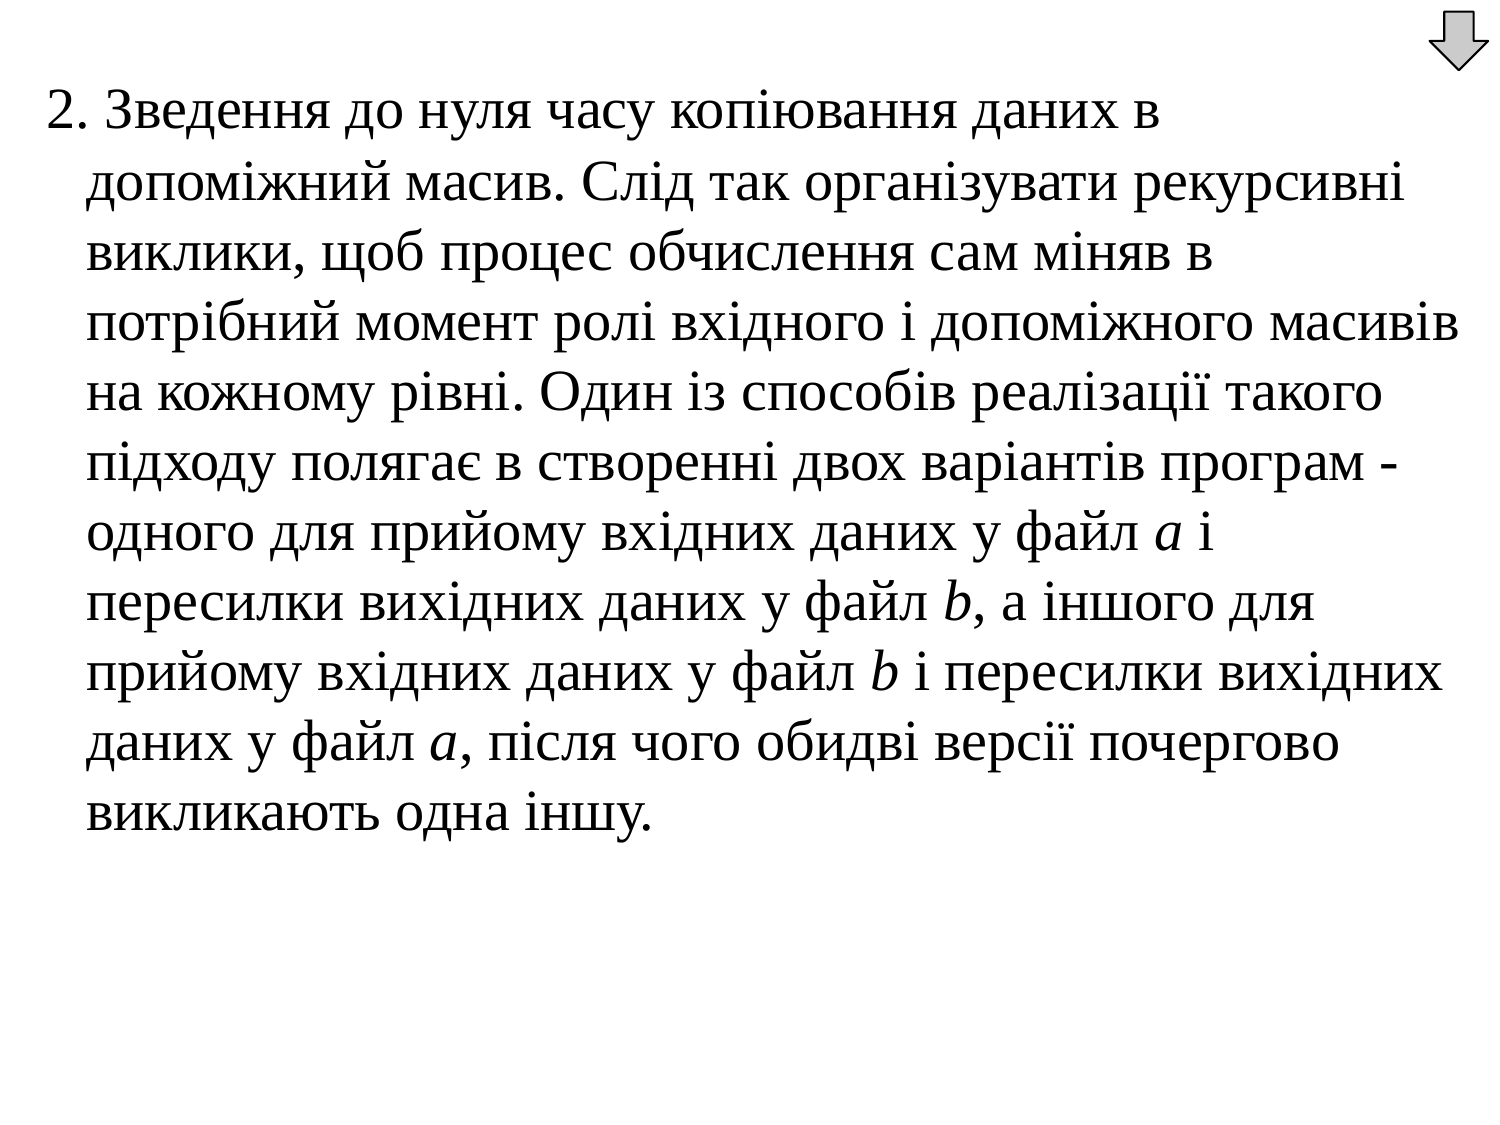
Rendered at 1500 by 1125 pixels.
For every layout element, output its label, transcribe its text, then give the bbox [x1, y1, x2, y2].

list 2. Зведення до нуля часу копіювання даних в допоміжний масив. Слід так організувати рекурсивні виклики, щоб процес обчислення сам міняв в потрібний момент ролі вхідного і допоміжного масивів на кожному рівні. Один із способів реалізації такого підходу полягає в створенні двох варіантів програм - одного для прийому вхідних даних у файл а і пересилки вихідних даних у файл b, а іншого для прийому вхідних даних у файл b і пересилки вихідних даних у файл а, після чого обидві версії почергово викликають одна іншу. [0, 54, 1500, 1122]
text_box [1429, 11, 1489, 71]
